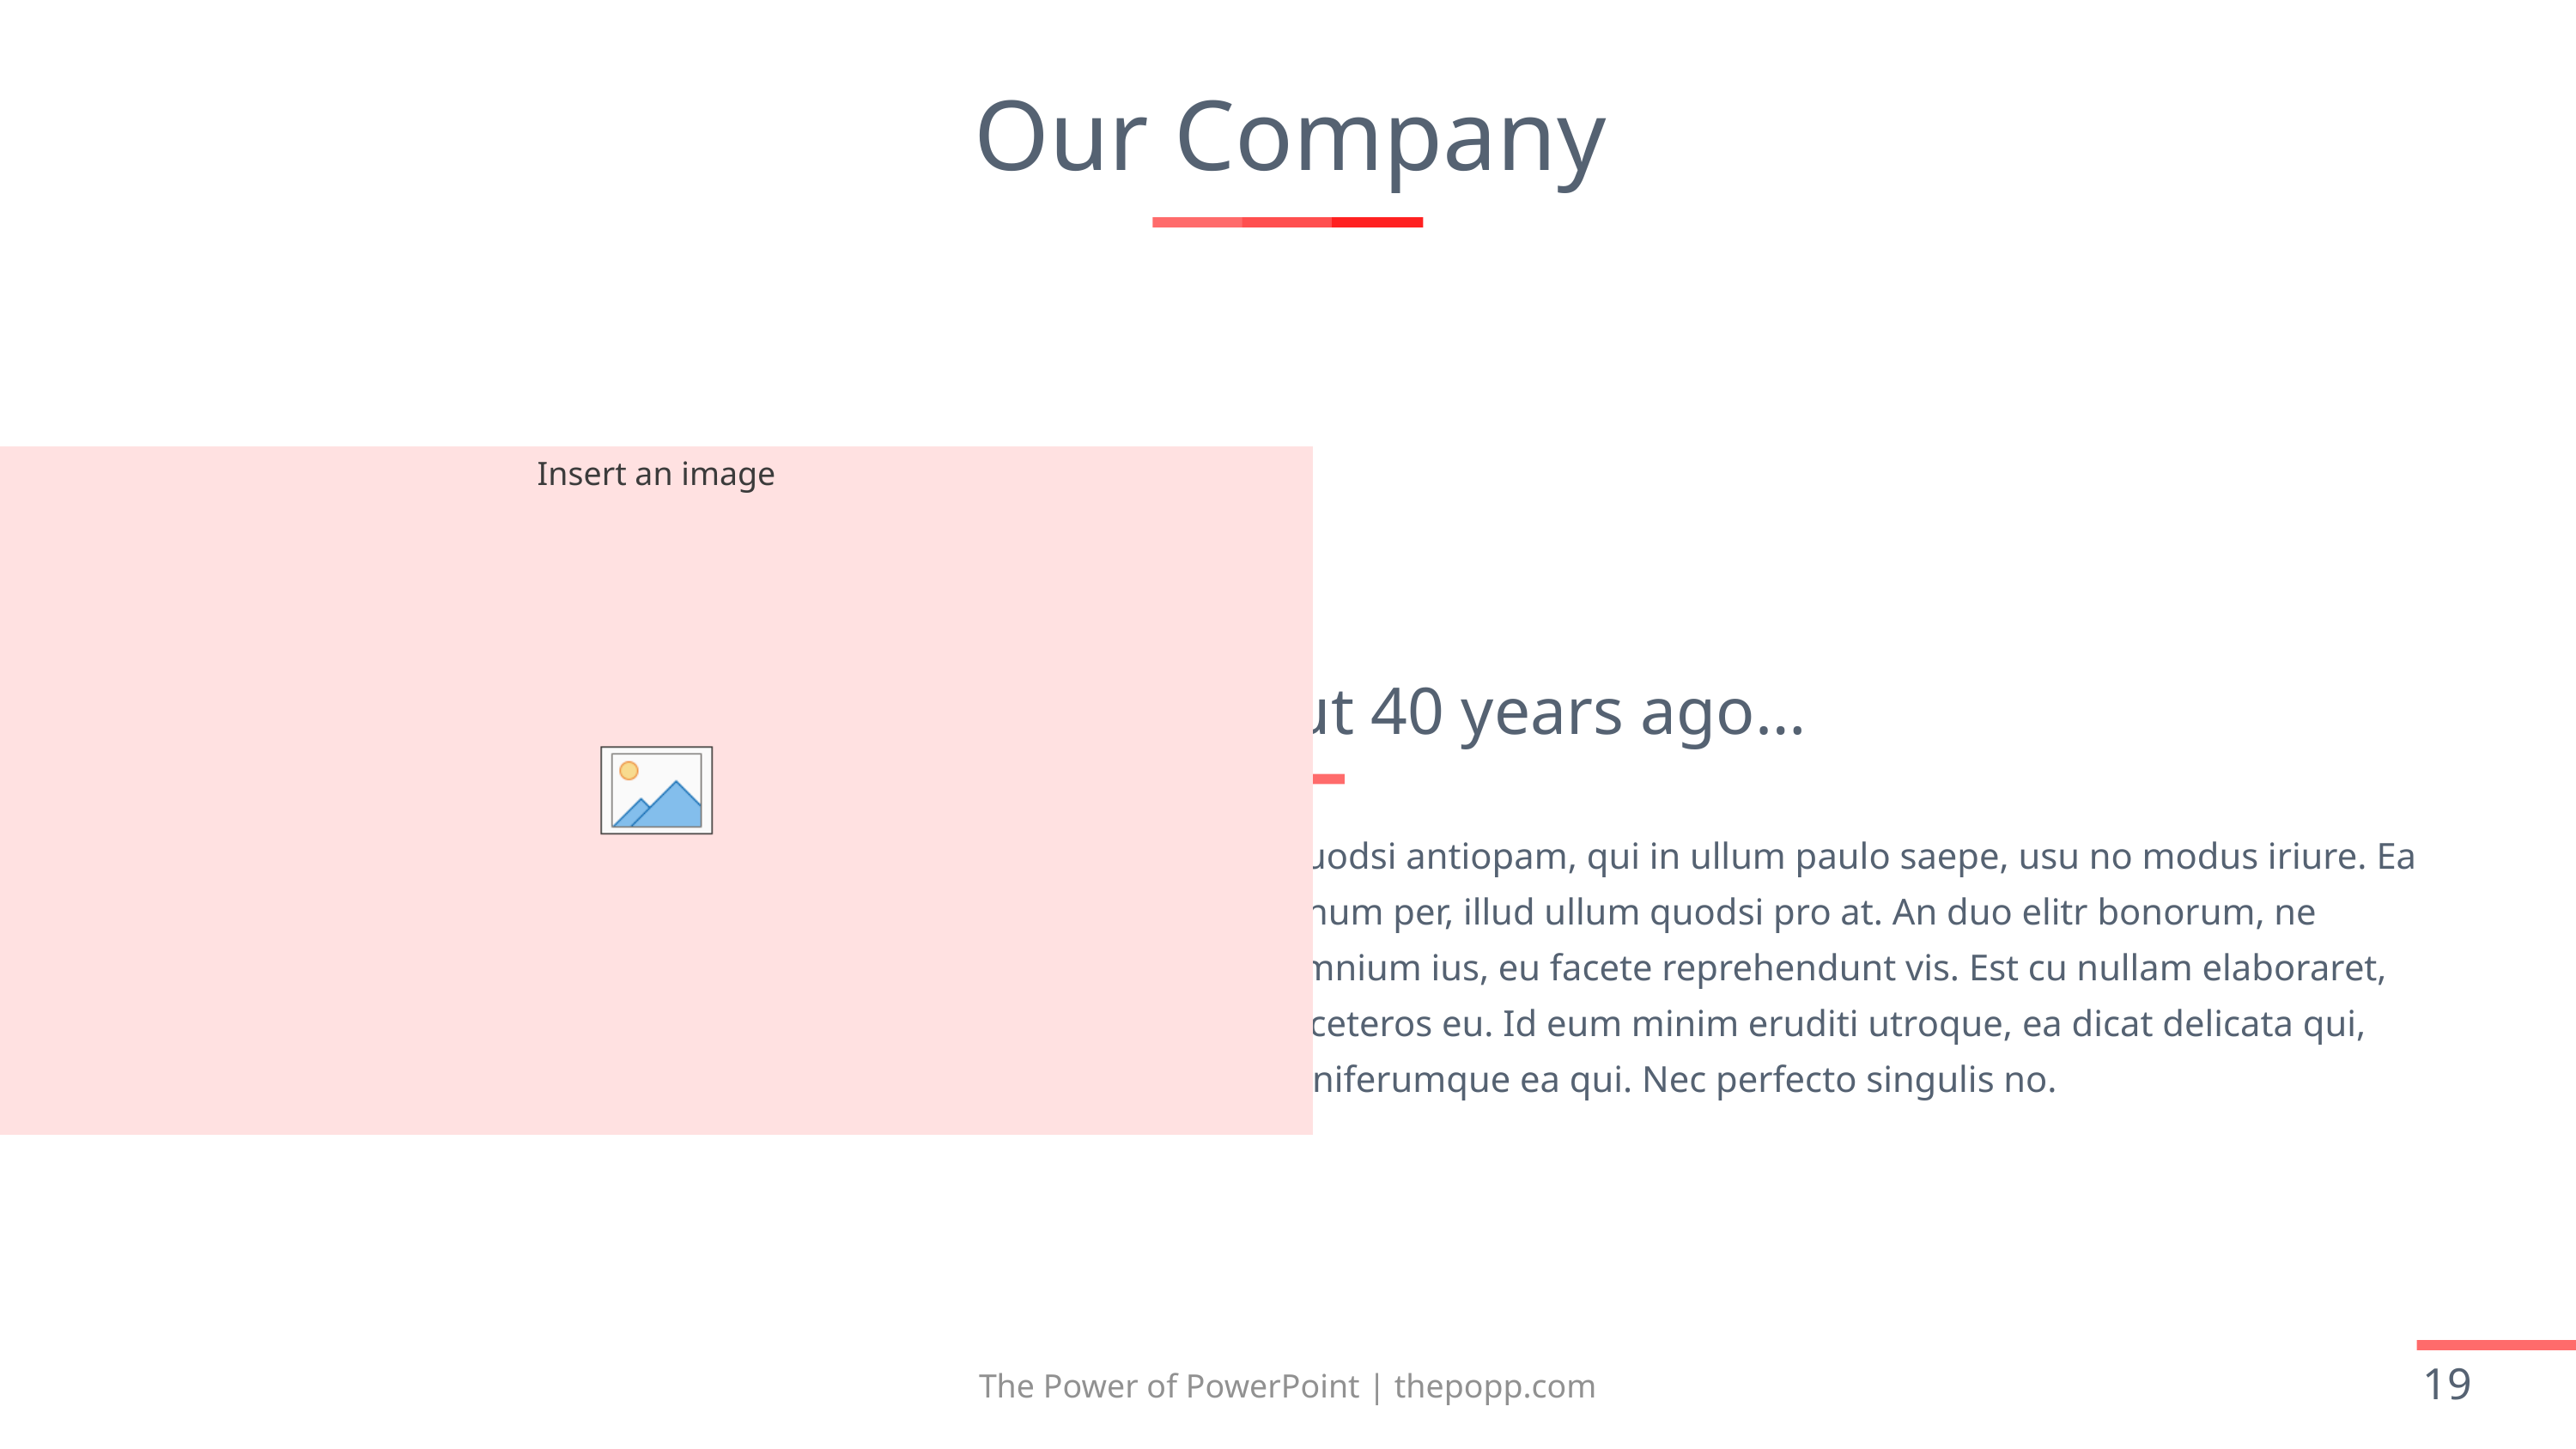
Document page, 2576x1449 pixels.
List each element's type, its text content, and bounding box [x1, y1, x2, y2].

list Vel an quodsi antiopam, qui in ullum paulo saepe, usu no modus iriure. Ea sale alienum per, illud ullum quodsi pro at. An duo elitr bonorum, ne modo omnium ius, eu facete reprehendunt vis. Est cu nullam elaboraret, vis case ceteros eu. Id eum minim eruditi utroque, ea dicat delicata qui, iusto signiferumque ea qui. Nec perfecto singulis no. [1314, 814, 2433, 1135]
footer The Power of PowerPoint | thepopp.com [853, 1349, 1723, 1427]
list About 40 years ago… [1314, 656, 2433, 761]
title Our Company [69, 49, 2512, 230]
slide_number 19 [2409, 1351, 2576, 1421]
picture [0, 446, 1314, 1135]
